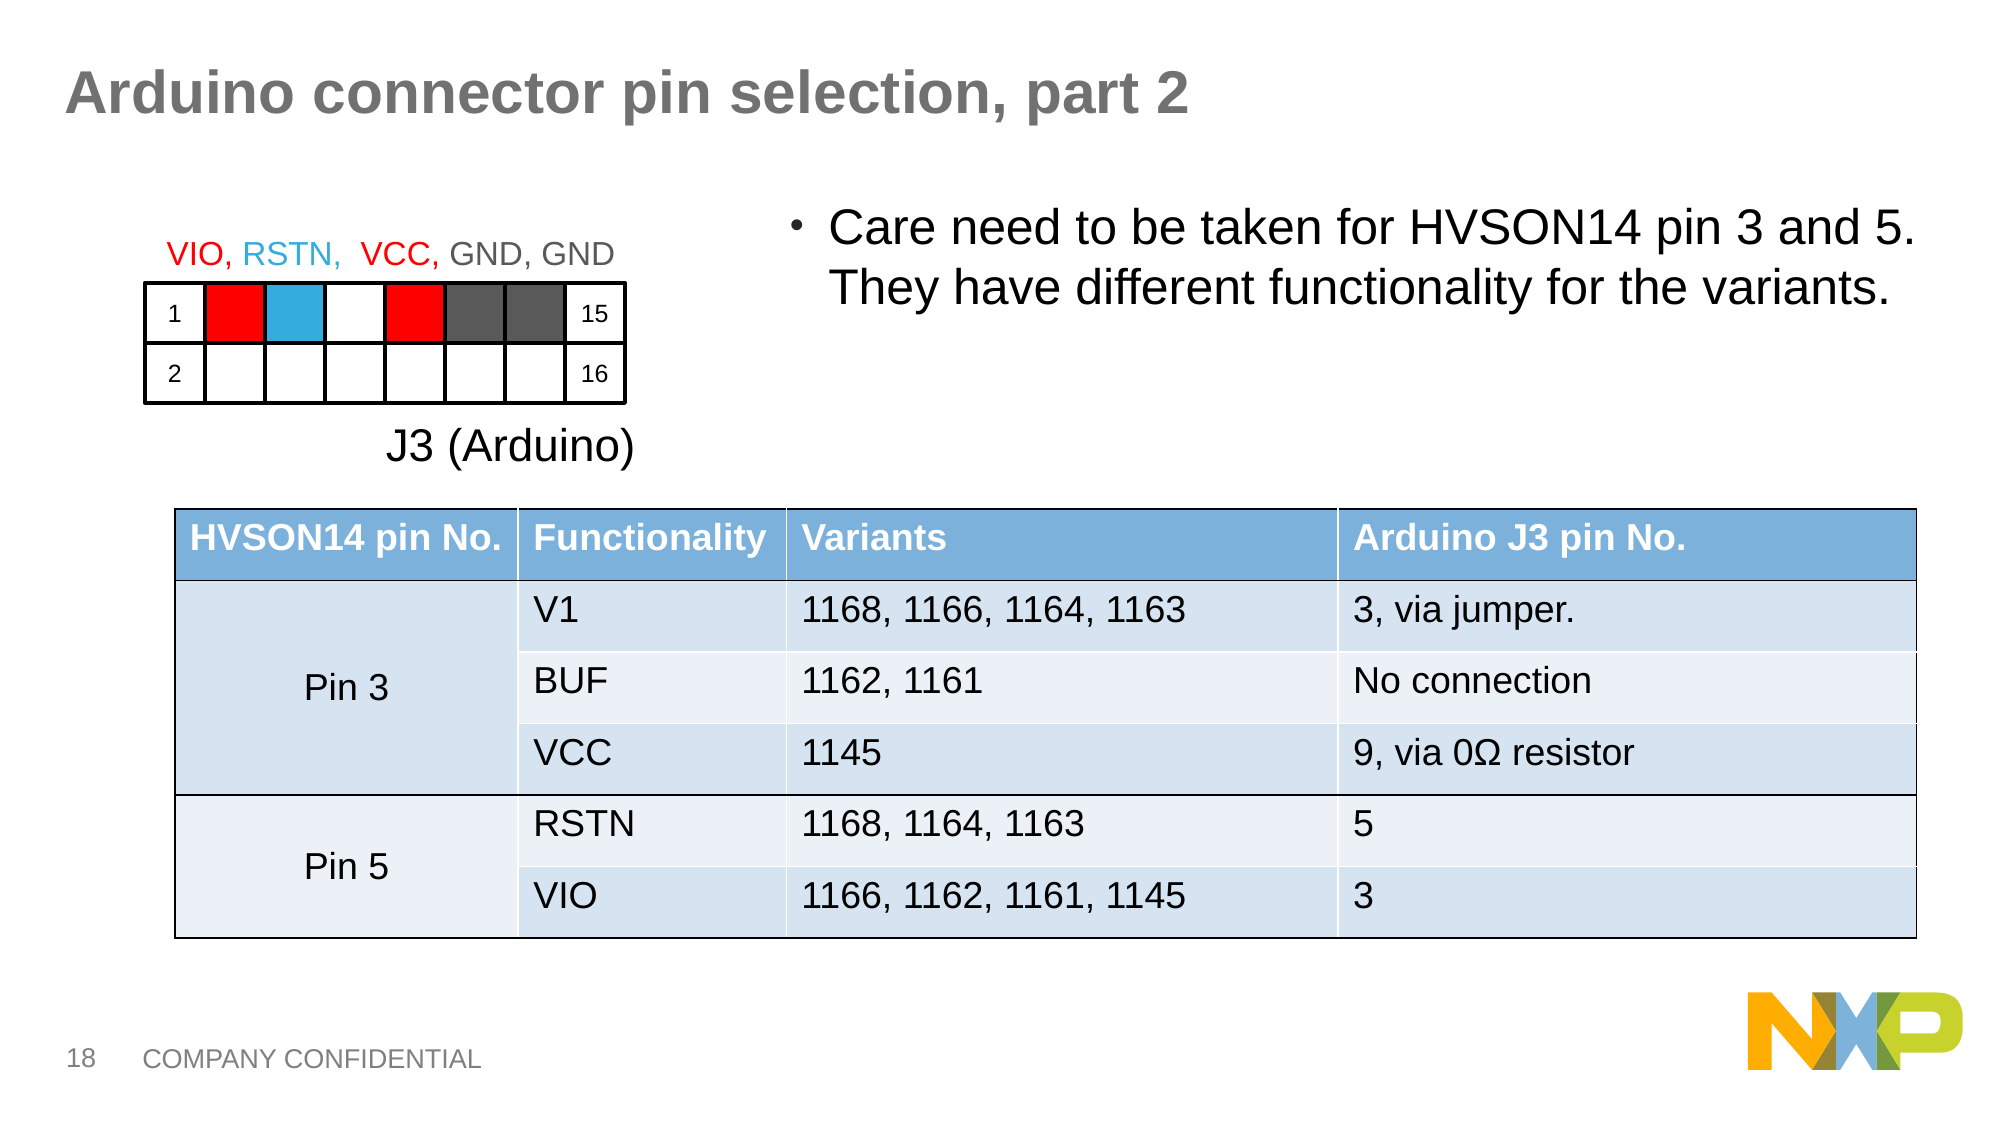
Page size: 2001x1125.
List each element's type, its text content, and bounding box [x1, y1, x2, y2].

table_cell 1168, 1166, 1164, 1163 [787, 581, 1337, 651]
table_cell VCC [519, 724, 786, 794]
table_header Variants [787, 510, 1337, 580]
table_cell 9, via 0Ω resistor [1339, 724, 1916, 794]
table_cell RSTN [519, 796, 786, 866]
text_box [144, 282, 626, 404]
table_header Arduino J3 pin No. [1339, 510, 1916, 580]
text_box VIO, RSTN, VCC, GND, GND [151, 224, 612, 281]
table_cell V1 [519, 581, 786, 651]
table_cell 1162, 1161 [787, 653, 1337, 723]
table_cell No connection [1339, 653, 1916, 723]
table_header HVSON14 pin No. [176, 510, 517, 580]
table_cell Pin 5 [176, 796, 517, 937]
text_box J3 (Arduino) [370, 408, 674, 504]
table_cell 3, via jumper. [1339, 581, 1916, 651]
table_cell 1166, 1162, 1161, 1145 [787, 867, 1337, 937]
list Care need to be taken for HVSON14 pin 3 and 5. They have different functionality for the variants. [774, 186, 1963, 365]
table_cell 1145 [787, 724, 1337, 794]
table_cell 3 [1339, 867, 1916, 937]
title Arduino connector pin selection, part 2 [48, 45, 1963, 154]
table_cell VIO [519, 867, 786, 937]
table_cell BUF [519, 653, 786, 723]
table_cell 5 [1339, 796, 1916, 866]
table_cell 1168, 1164, 1163 [787, 796, 1337, 866]
table_header Functionality [519, 510, 786, 580]
table_cell Pin 3 [176, 581, 517, 794]
